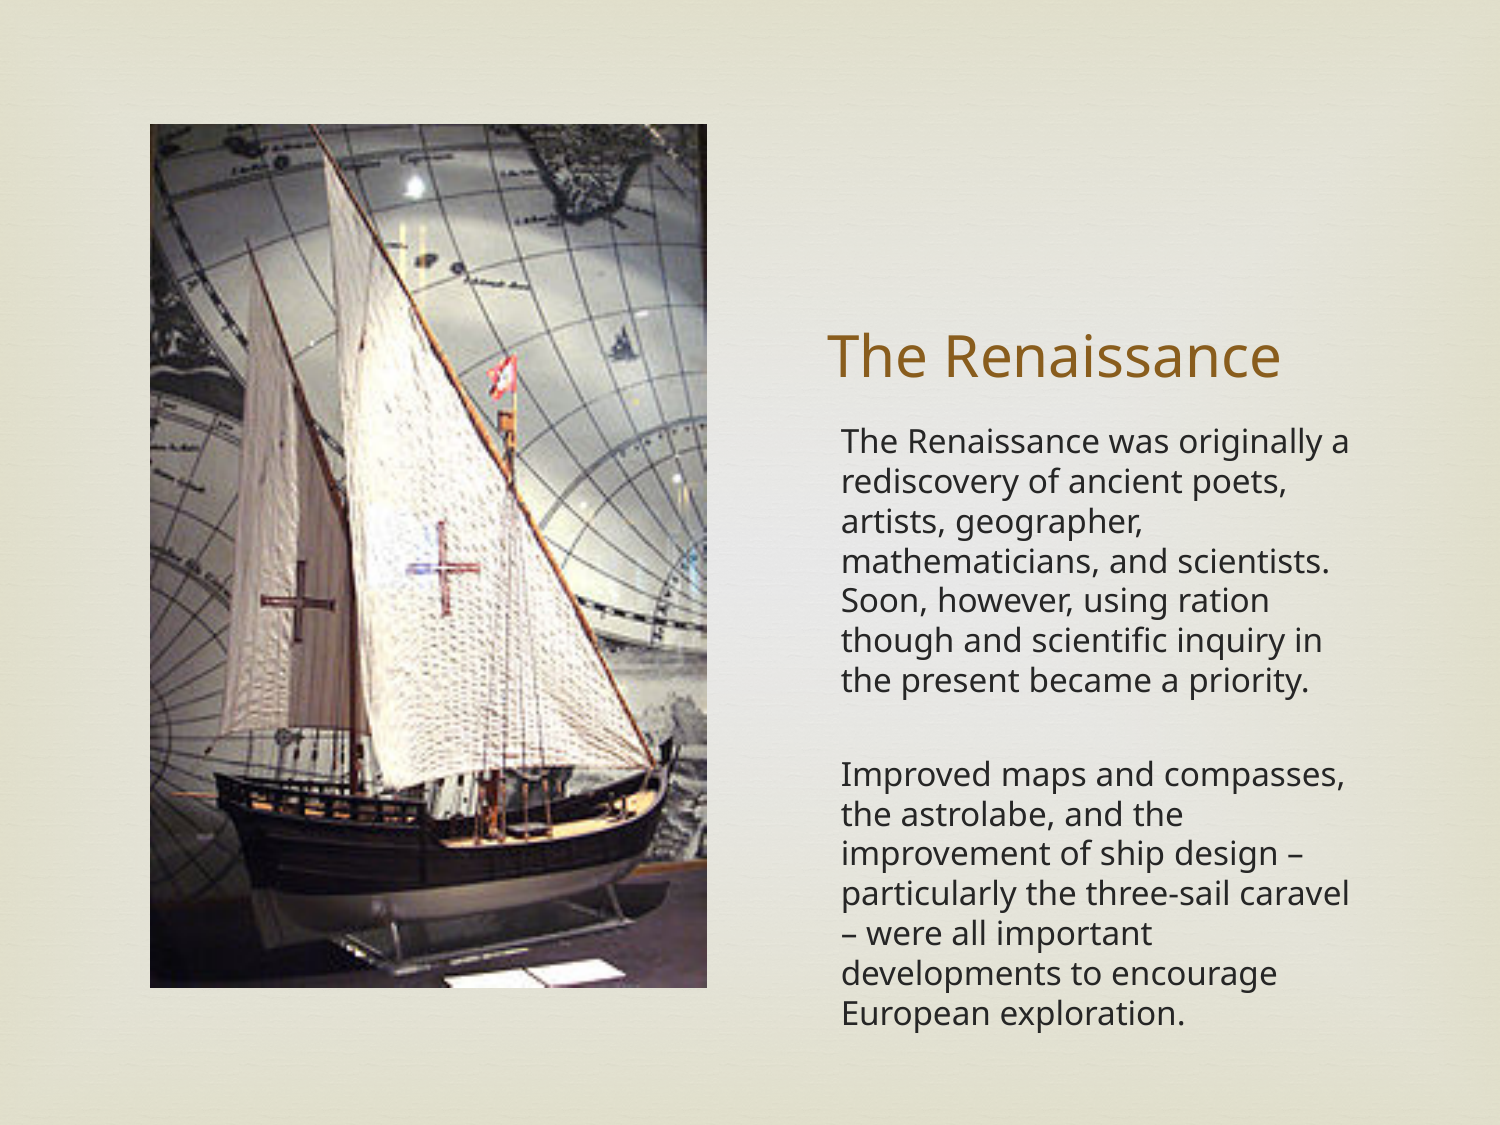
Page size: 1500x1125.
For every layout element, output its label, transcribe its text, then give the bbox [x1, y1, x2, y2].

list The Renaissance was originally a rediscovery of ancient poets, artists, geographer, mathematicians, and scientists. Soon, however, using ration though and scientific inquiry in the present became a priority. Improved maps and compasses, the astrolabe, and the improvement of ship design – particularly the three-sail caravel – were all important developments to encourage European exploration. [825, 412, 1386, 1005]
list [149, 124, 707, 988]
title The Renaissance [812, 87, 1374, 397]
